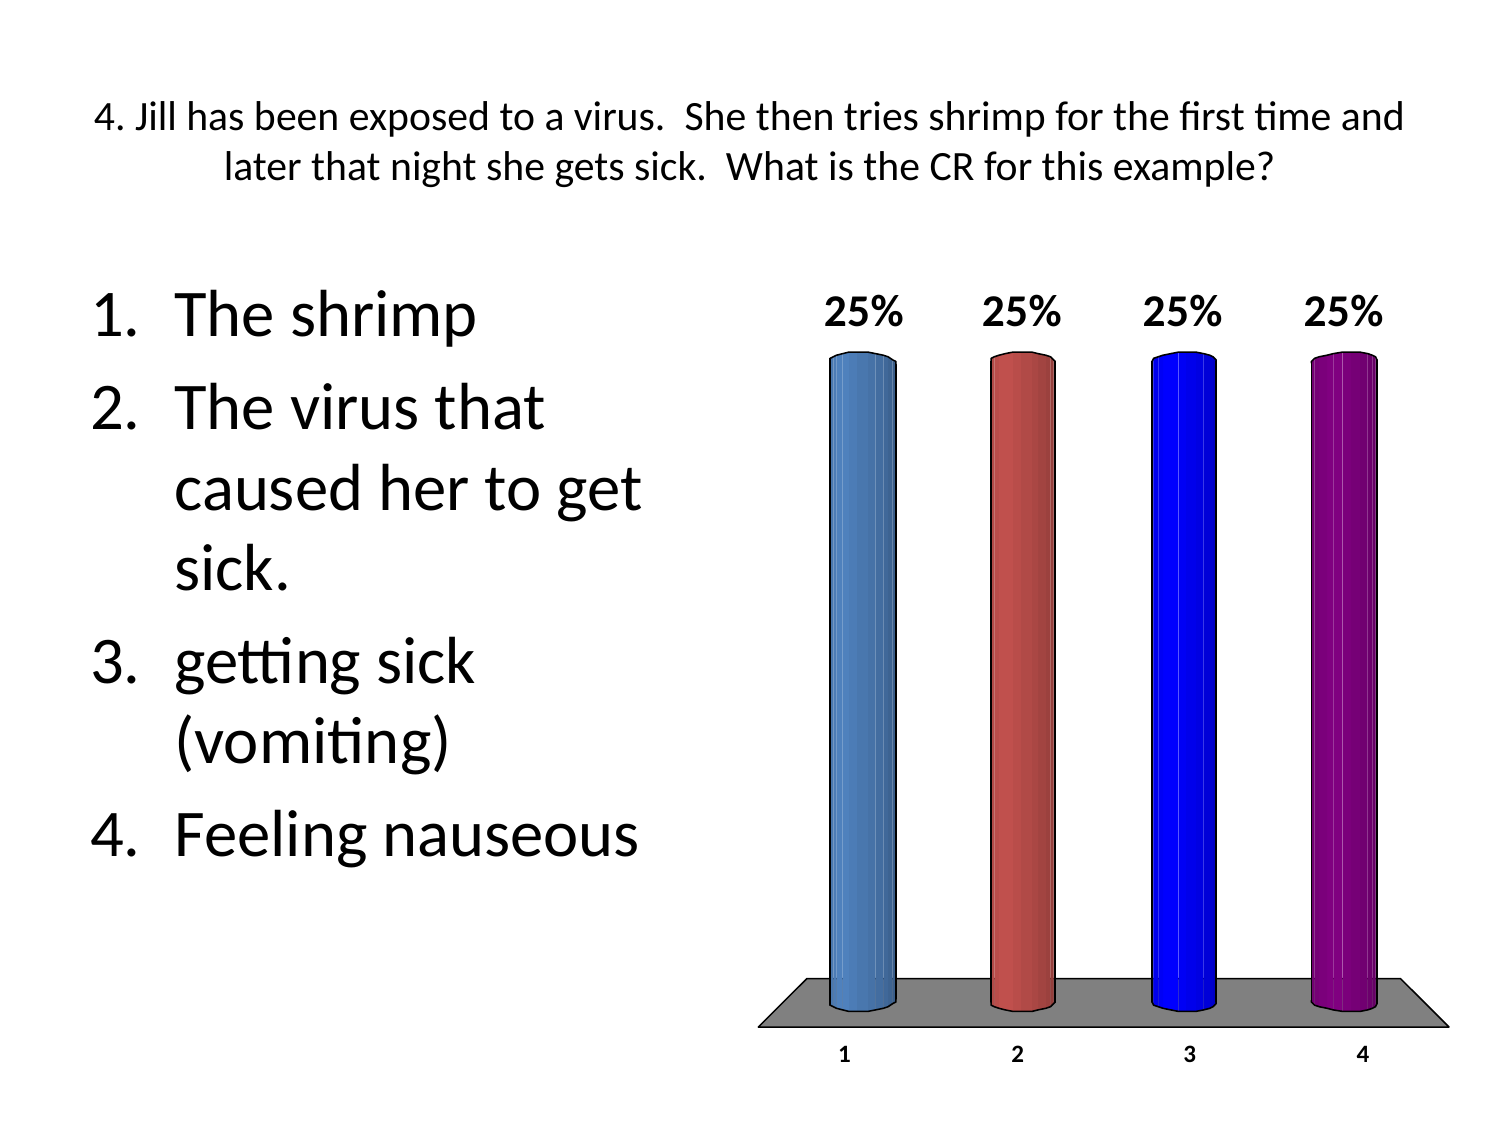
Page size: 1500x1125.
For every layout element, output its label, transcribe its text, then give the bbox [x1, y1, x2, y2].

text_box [739, 270, 1490, 1115]
title 4. Jill has been exposed to a virus. She then tries shrimp for the first time and later that night she gets sick. What is the CR for this example? [75, 45, 1425, 233]
list The shrimp The virus that caused her to get sick. getting sick (vomiting) Feeling nauseous [75, 262, 750, 1005]
